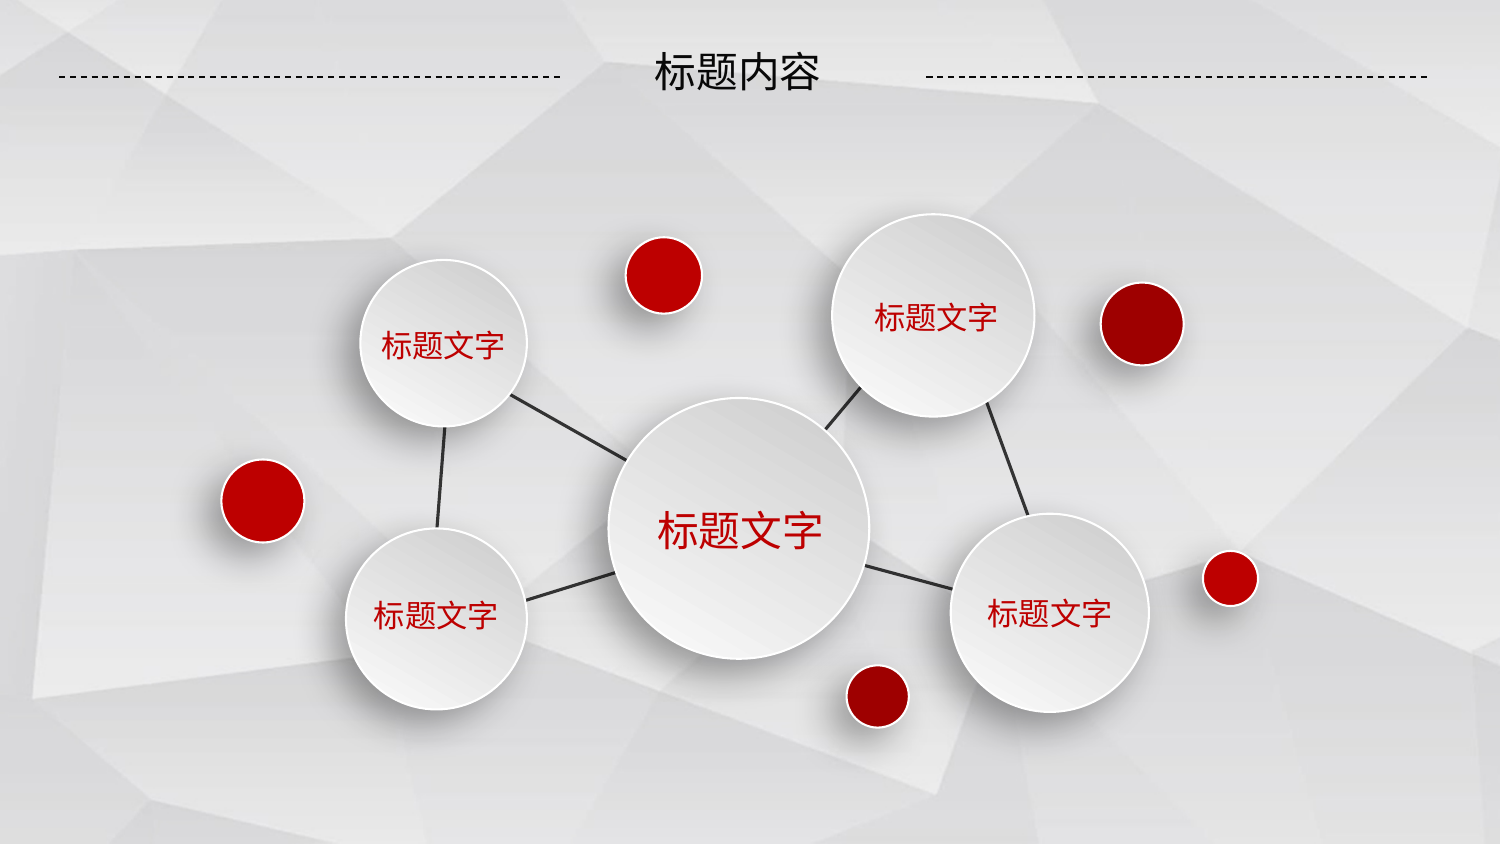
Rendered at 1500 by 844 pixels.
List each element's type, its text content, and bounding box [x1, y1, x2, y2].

text_box [624, 236, 704, 315]
text_box [1099, 281, 1185, 367]
text_box [220, 458, 306, 544]
text_box [1201, 549, 1260, 608]
text_box 标题文字 [366, 319, 522, 372]
text_box [436, 402, 602, 600]
text_box [949, 512, 1150, 713]
text_box [847, 428, 1025, 582]
text_box [607, 396, 871, 660]
picture [0, 0, 1500, 844]
text_box [831, 213, 1036, 418]
text_box 标题文字 [358, 588, 514, 641]
text_box [359, 258, 528, 428]
text_box [845, 664, 910, 729]
text_box 标题内容 [608, 38, 868, 104]
text_box 标题文字 [859, 290, 1015, 343]
text_box [344, 527, 528, 711]
text_box 标题文字 [972, 586, 1128, 639]
text_box 标题文字 [642, 497, 839, 563]
